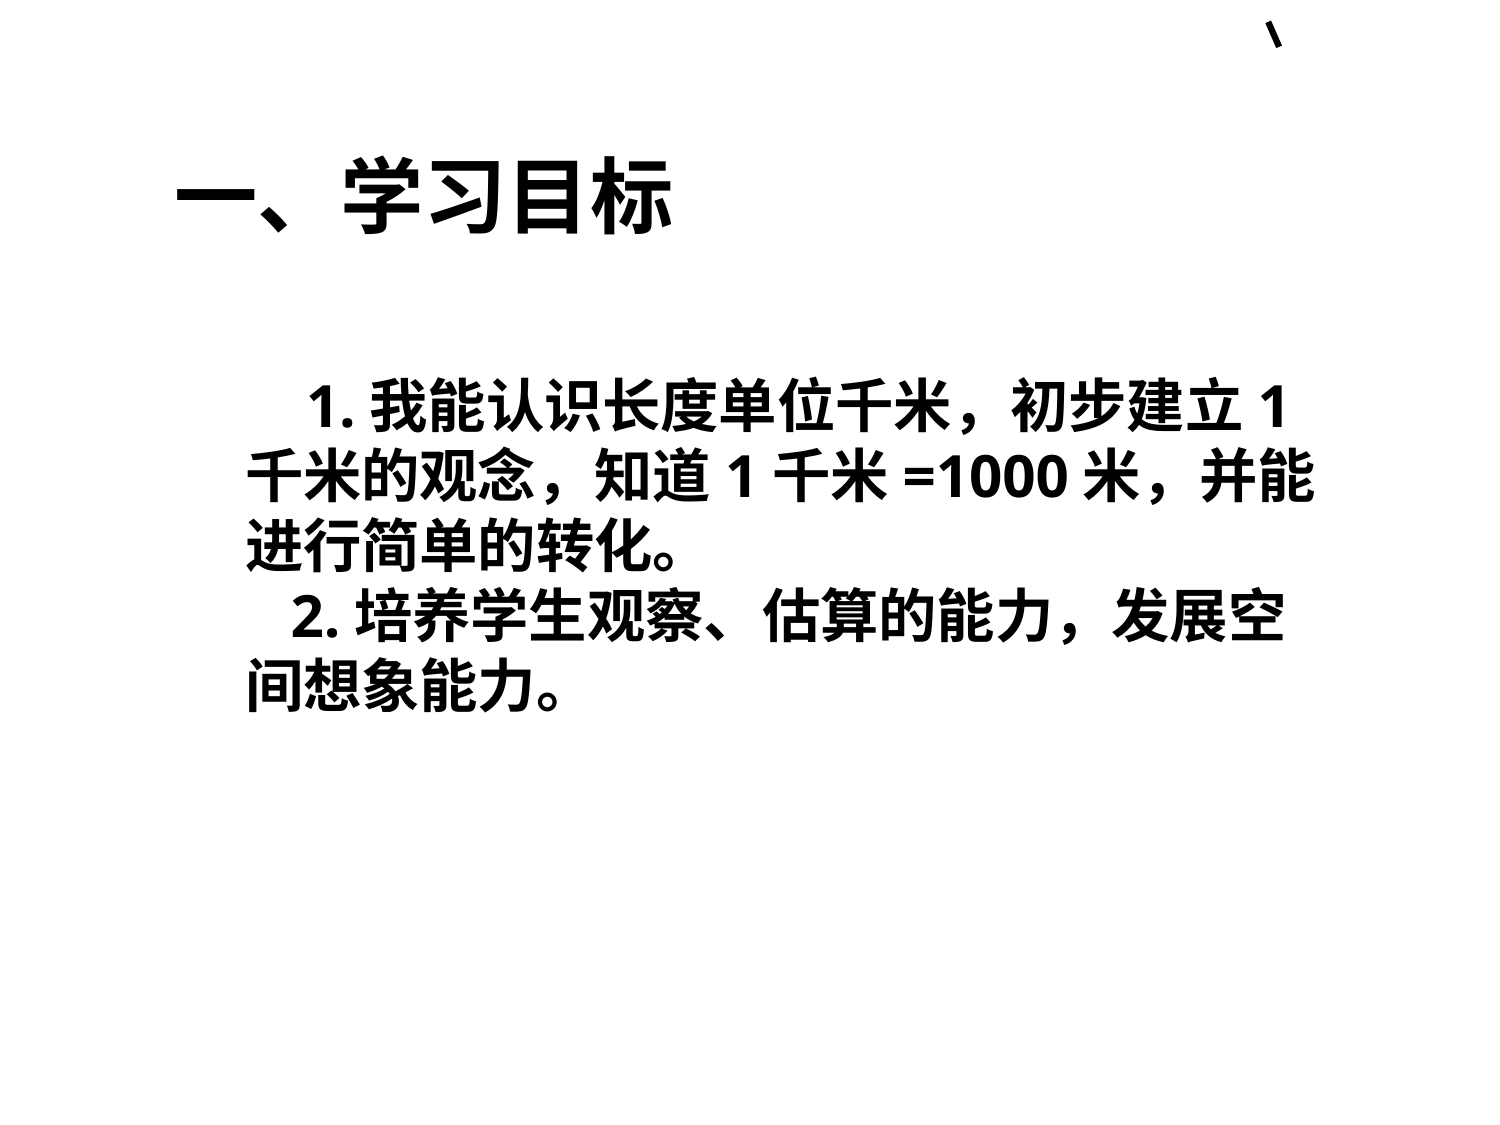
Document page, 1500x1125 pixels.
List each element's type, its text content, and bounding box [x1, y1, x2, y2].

text_box 1.我能认识长度单位千米，初步建立1千米的观念，知道1千米=1000米，并能进行简单的转化。 2.培养学生观察、估算的能力，发展空间想象能力。 [230, 361, 1341, 826]
text_box 一、学习目标 [159, 137, 1341, 352]
